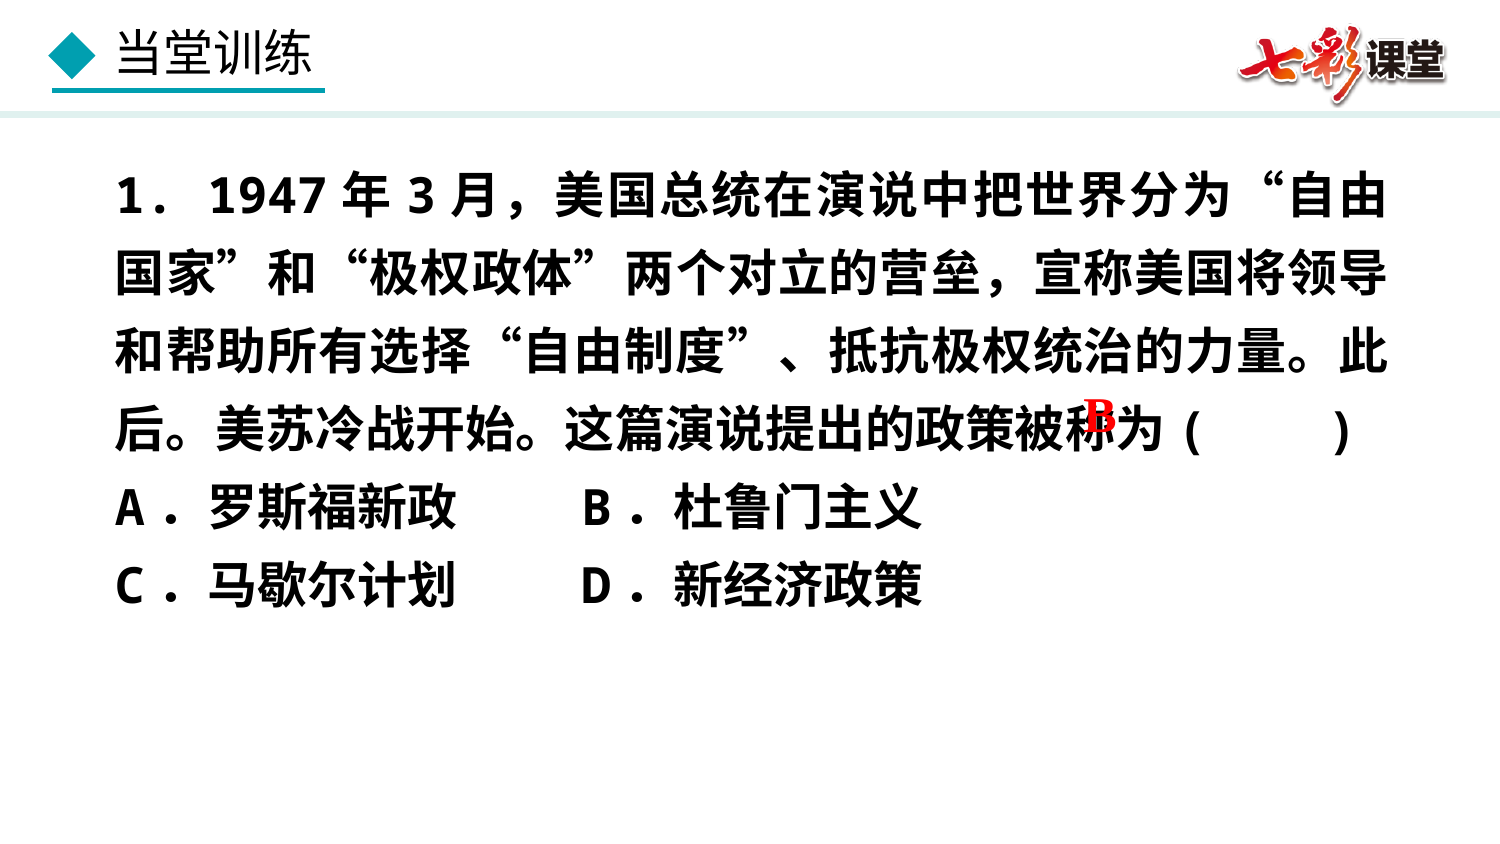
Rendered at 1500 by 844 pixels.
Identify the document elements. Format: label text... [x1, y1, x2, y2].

text_box B [1068, 374, 1145, 510]
text_box 1. 1947年3月，美国总统在演说中把世界分为“自由国家”和“极权政体”两个对立的营垒，宣称美国将领导和帮助所有选择“自由制度”、抵抗极权统治的力量。此后。美苏冷战开始。这篇演说提出的政策被称为( ) A．罗斯福新政 B．杜鲁门主义 C．马歇尔计划 D．新经济政策 [100, 138, 1404, 631]
picture [1234, 20, 1451, 108]
